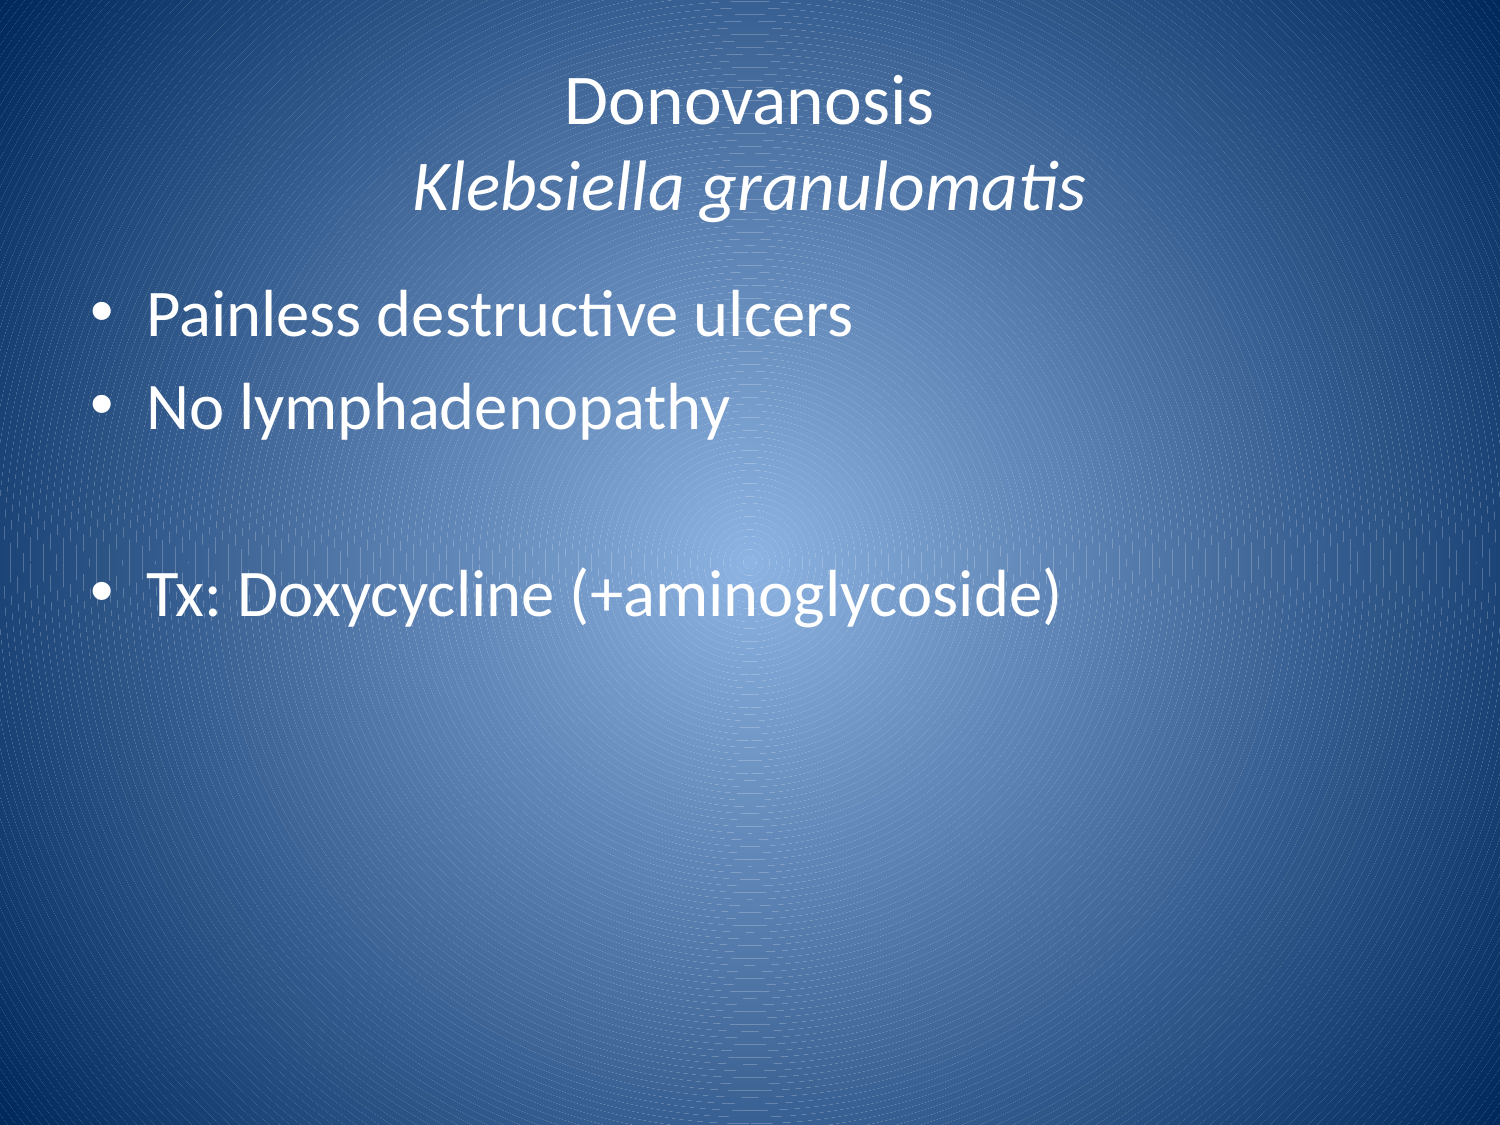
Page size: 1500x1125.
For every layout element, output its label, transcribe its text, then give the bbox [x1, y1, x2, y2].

title Donovanosis Klebsiella granulomatis [75, 45, 1425, 233]
list Painless destructive ulcers No lymphadenopathy Tx: Doxycycline (+aminoglycoside) [75, 262, 1425, 1005]
